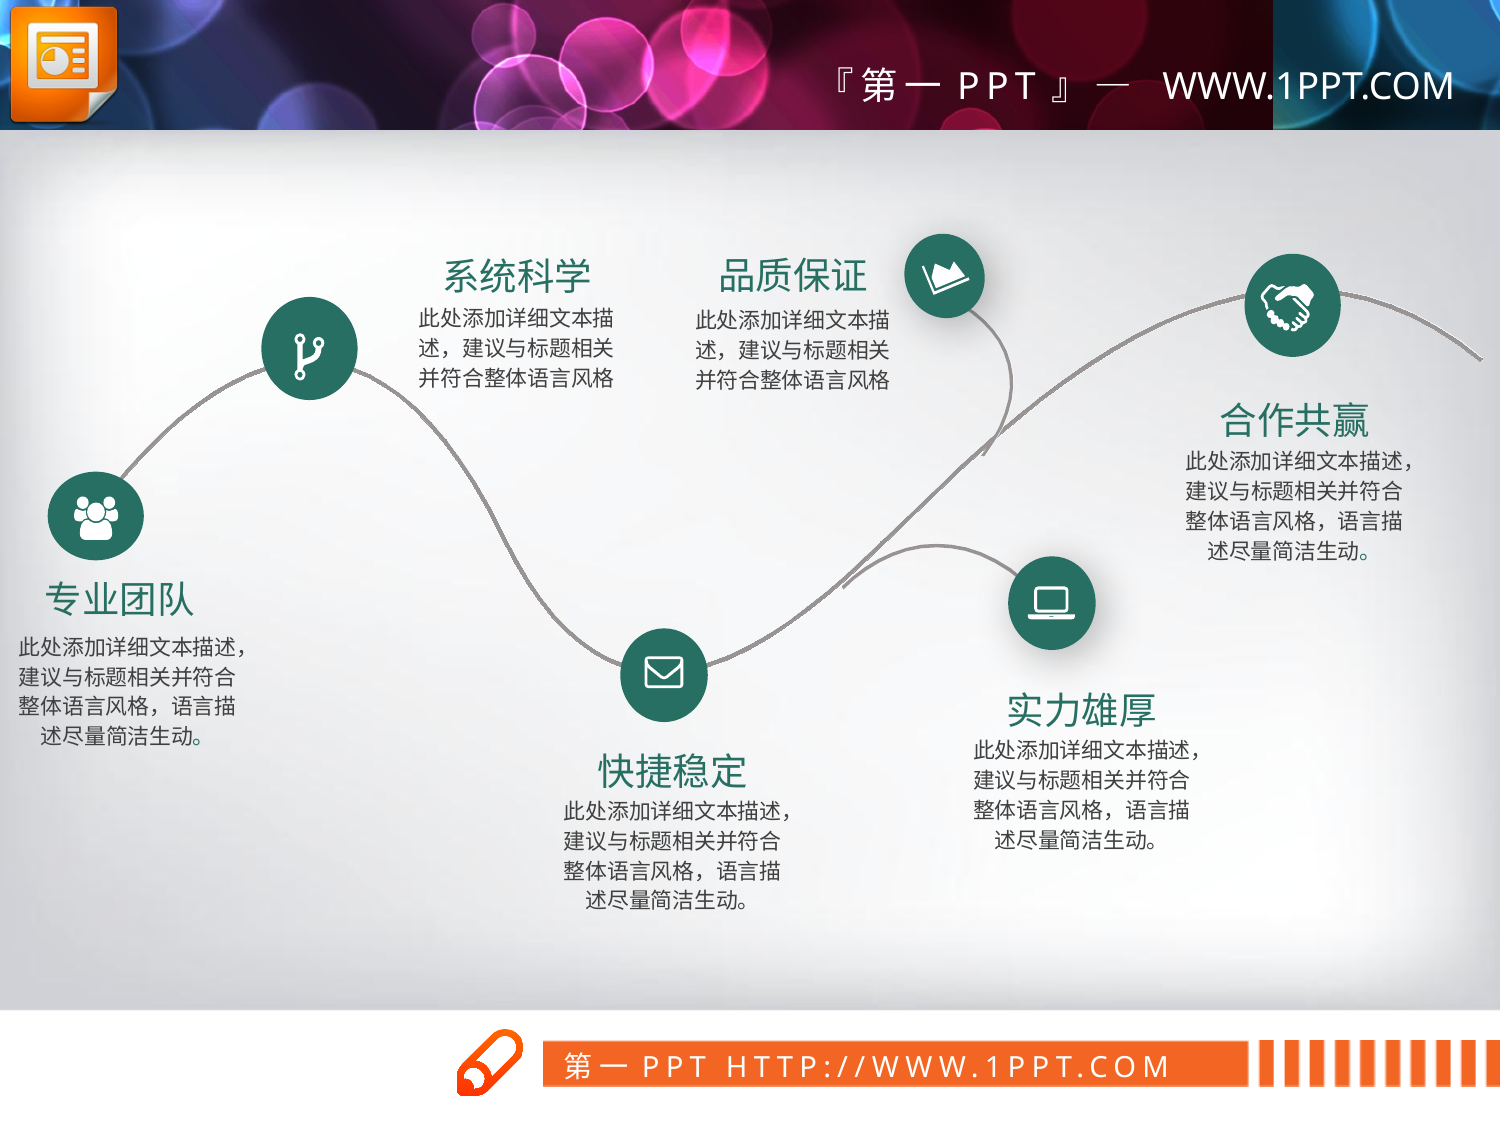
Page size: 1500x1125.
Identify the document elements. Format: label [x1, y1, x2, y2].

text_box [999, 293, 1245, 436]
text_box [561, 756, 784, 887]
text_box [692, 260, 895, 397]
text_box [707, 435, 994, 667]
picture [543, 1040, 1500, 1087]
text_box [644, 656, 684, 689]
picture [0, 0, 1500, 1012]
text_box [294, 333, 325, 381]
text_box [16, 584, 239, 747]
text_box [904, 233, 985, 319]
text_box [1183, 405, 1406, 537]
text_box [416, 261, 619, 396]
text_box [1007, 556, 1096, 651]
text_box [841, 543, 1001, 590]
text_box [1260, 283, 1315, 333]
text_box [353, 368, 621, 667]
text_box [981, 332, 1014, 457]
text_box [1340, 291, 1483, 362]
text_box [47, 471, 144, 561]
text_box [620, 628, 708, 723]
text_box [261, 296, 358, 401]
text_box [970, 695, 1193, 826]
text_box [120, 367, 265, 479]
text_box [74, 496, 119, 540]
text_box [1244, 253, 1341, 357]
